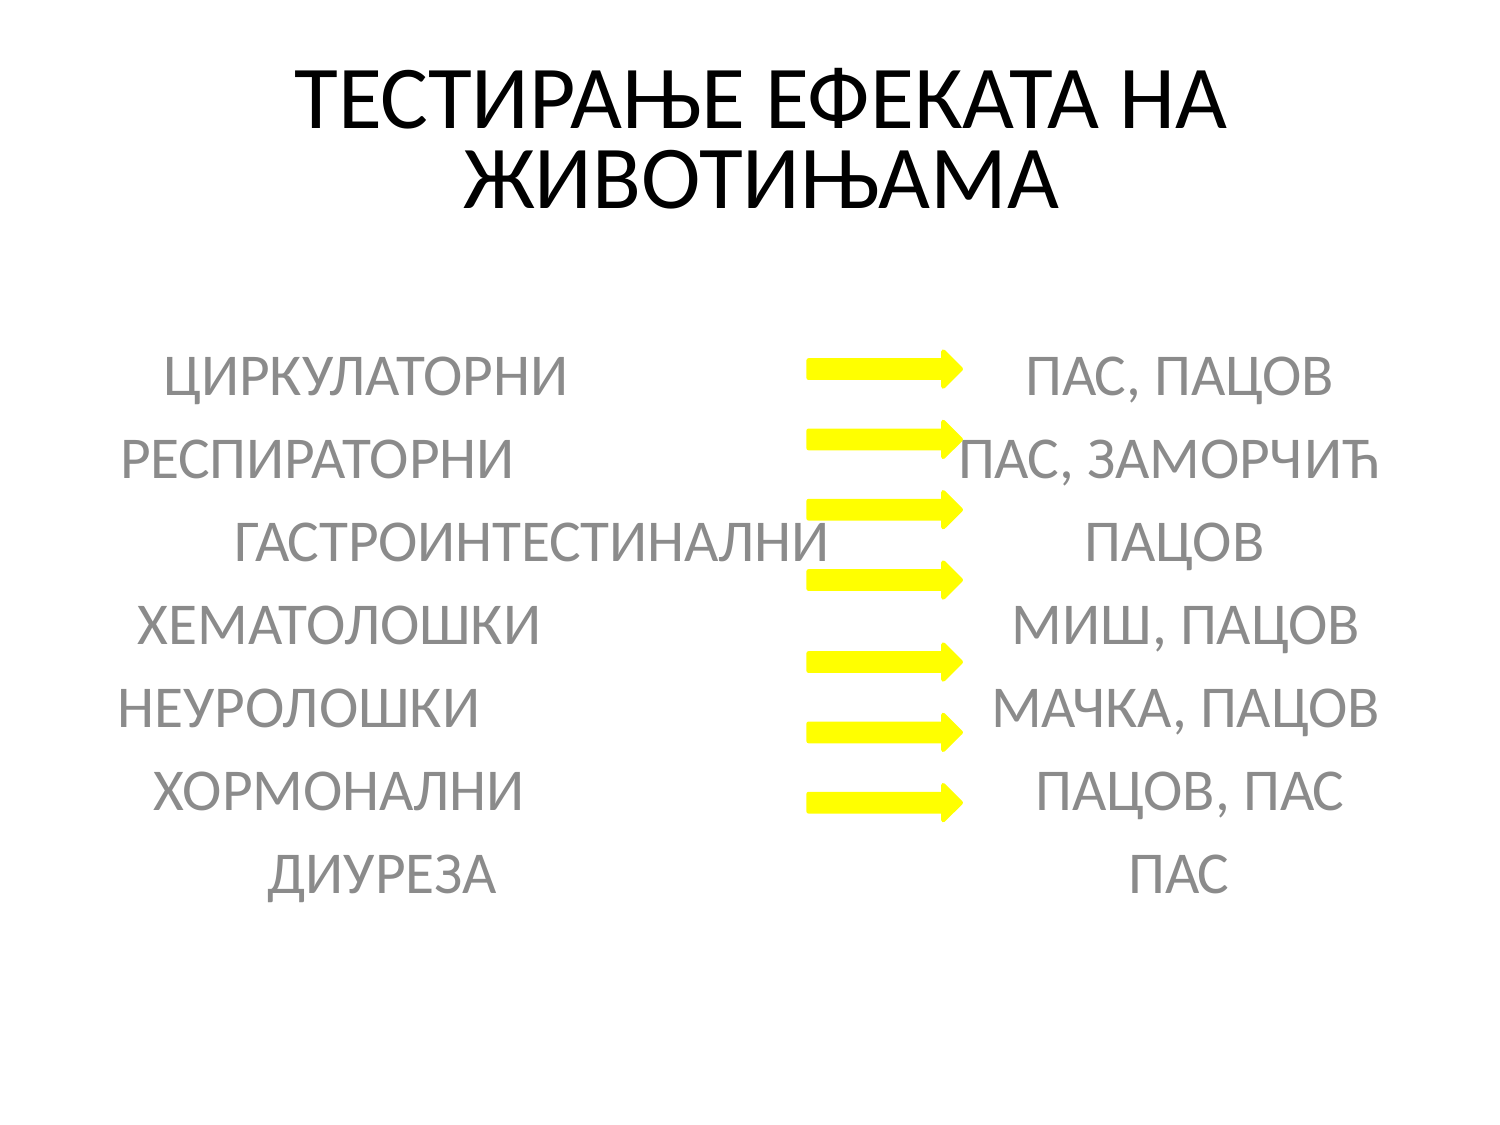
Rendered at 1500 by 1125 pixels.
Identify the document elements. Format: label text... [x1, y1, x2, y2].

text_box [806, 419, 963, 459]
text_box [806, 712, 963, 752]
subtitle ЦИРКУЛАТОРНИ ПАС, ПАЦОВ РЕСПИРАТОРНИ ПАС, ЗАМОРЧИЋ ГАСТРОИНТЕСТИНАЛНИ ПАЦОВ ХЕМАТОЛОШКИ МИШ, ПАЦОВ НЕУРОЛОШКИ МАЧКА, ПАЦОВ ХОРМОНАЛНИ ПАЦОВ, ПАС ДИУРЕЗА ПАС [0, 328, 1500, 914]
text_box [806, 560, 963, 600]
title ТЕСТИРАЊЕ ЕФЕКАТА НА ЖИВОТИЊАМА [105, 58, 1418, 235]
text_box [806, 642, 963, 682]
text_box [806, 490, 963, 530]
text_box [806, 783, 963, 823]
text_box [806, 349, 963, 389]
